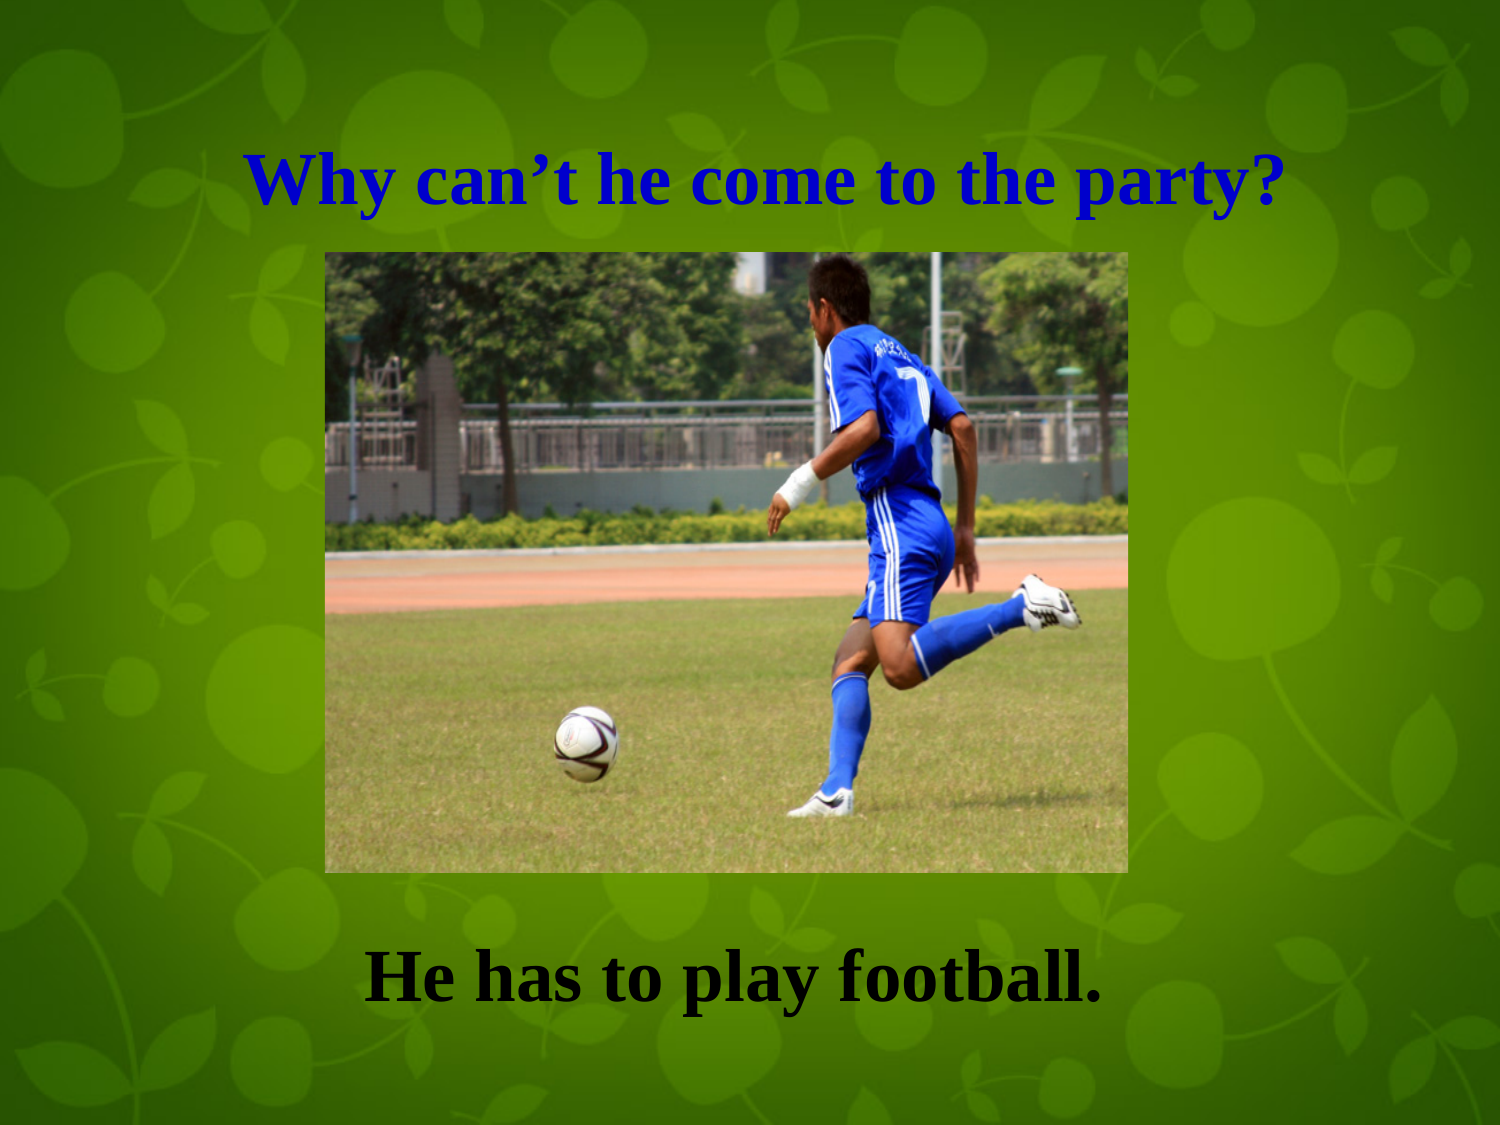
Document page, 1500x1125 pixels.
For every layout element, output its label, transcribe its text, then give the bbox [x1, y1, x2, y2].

picture [0, 0, 1500, 1125]
text_box He has to play football. [246, 916, 1223, 1021]
text_box Why can’t he come to the party? [72, 119, 1459, 238]
